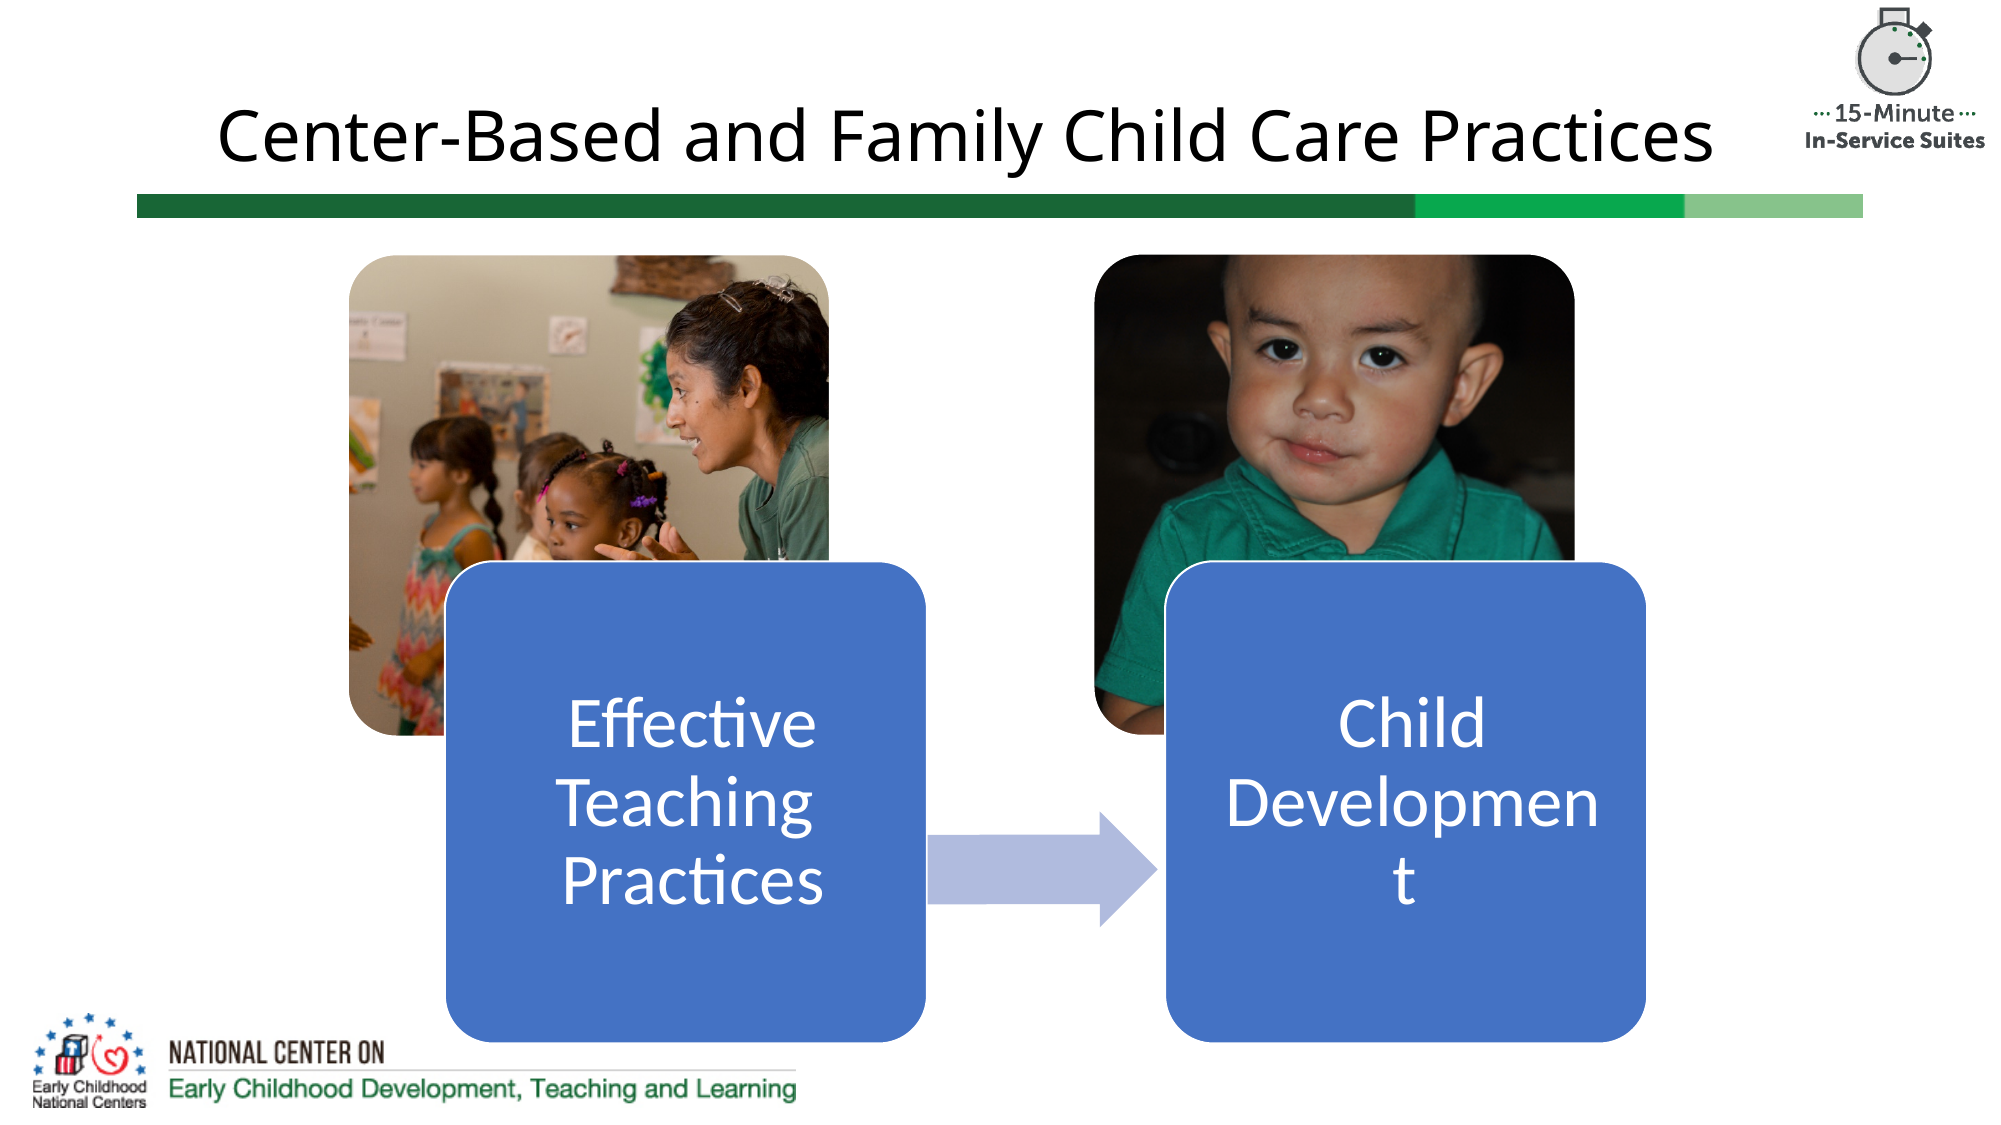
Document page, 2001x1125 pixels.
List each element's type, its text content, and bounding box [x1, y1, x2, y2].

picture [33, 1013, 796, 1108]
picture [1790, 0, 1999, 161]
title Center-Based and Family Child Care Practices [137, 59, 1797, 218]
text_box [345, 235, 1655, 1044]
picture [1797, 194, 1863, 218]
